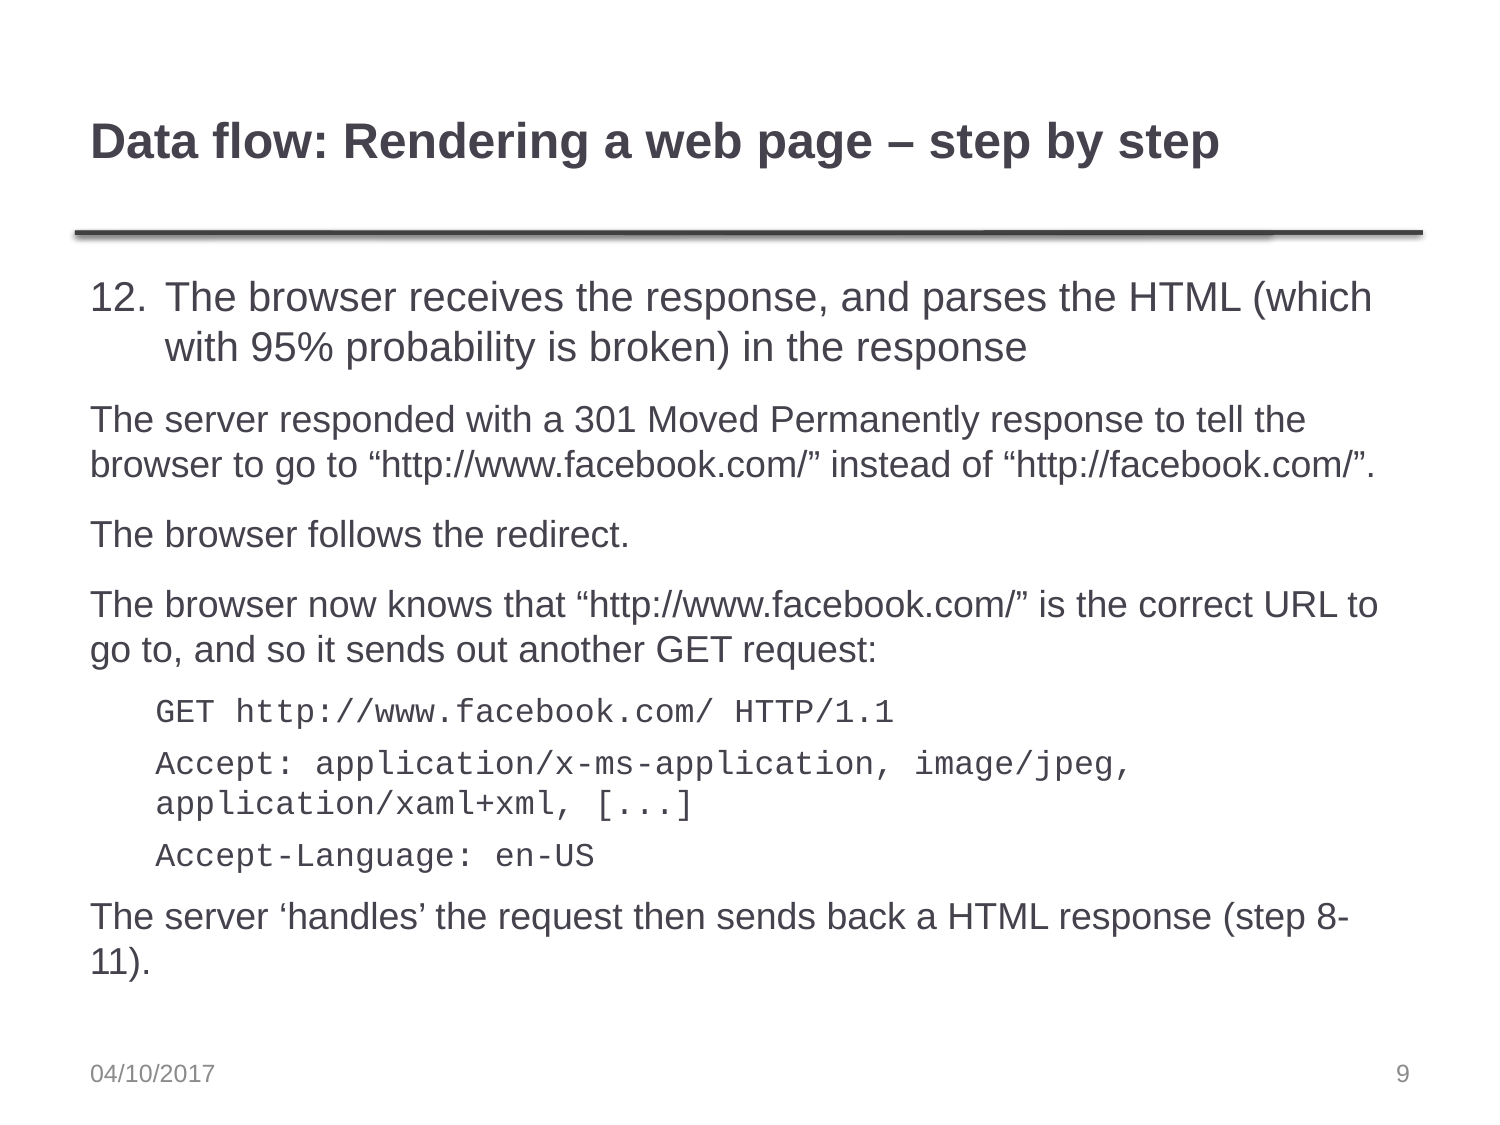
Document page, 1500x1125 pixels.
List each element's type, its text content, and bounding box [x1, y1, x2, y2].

title Data flow: Rendering a web page – step by step [74, 44, 1272, 233]
slide_number 9 [1074, 1042, 1425, 1103]
list The browser receives the response, and parses the HTML (which with 95% probability is broken) in the response The server responded with a 301 Moved Permanently response to tell the browser to go to “http://www.facebook.com/” instead of “http://facebook.com/”. The browser follows the redirect. The browser now knows that “http://www.facebook.com/” is the correct URL to go to, and so it sends out another GET request: GET http://www.facebook.com/ HTTP/1.1 Accept: application/x-ms-application, image/jpeg, application/xaml+xml, [...] Accept-Language: en-US The server ‘handles’ the request then sends back a HTML response (step 8-11). [75, 262, 1425, 1043]
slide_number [75, 1042, 425, 1103]
